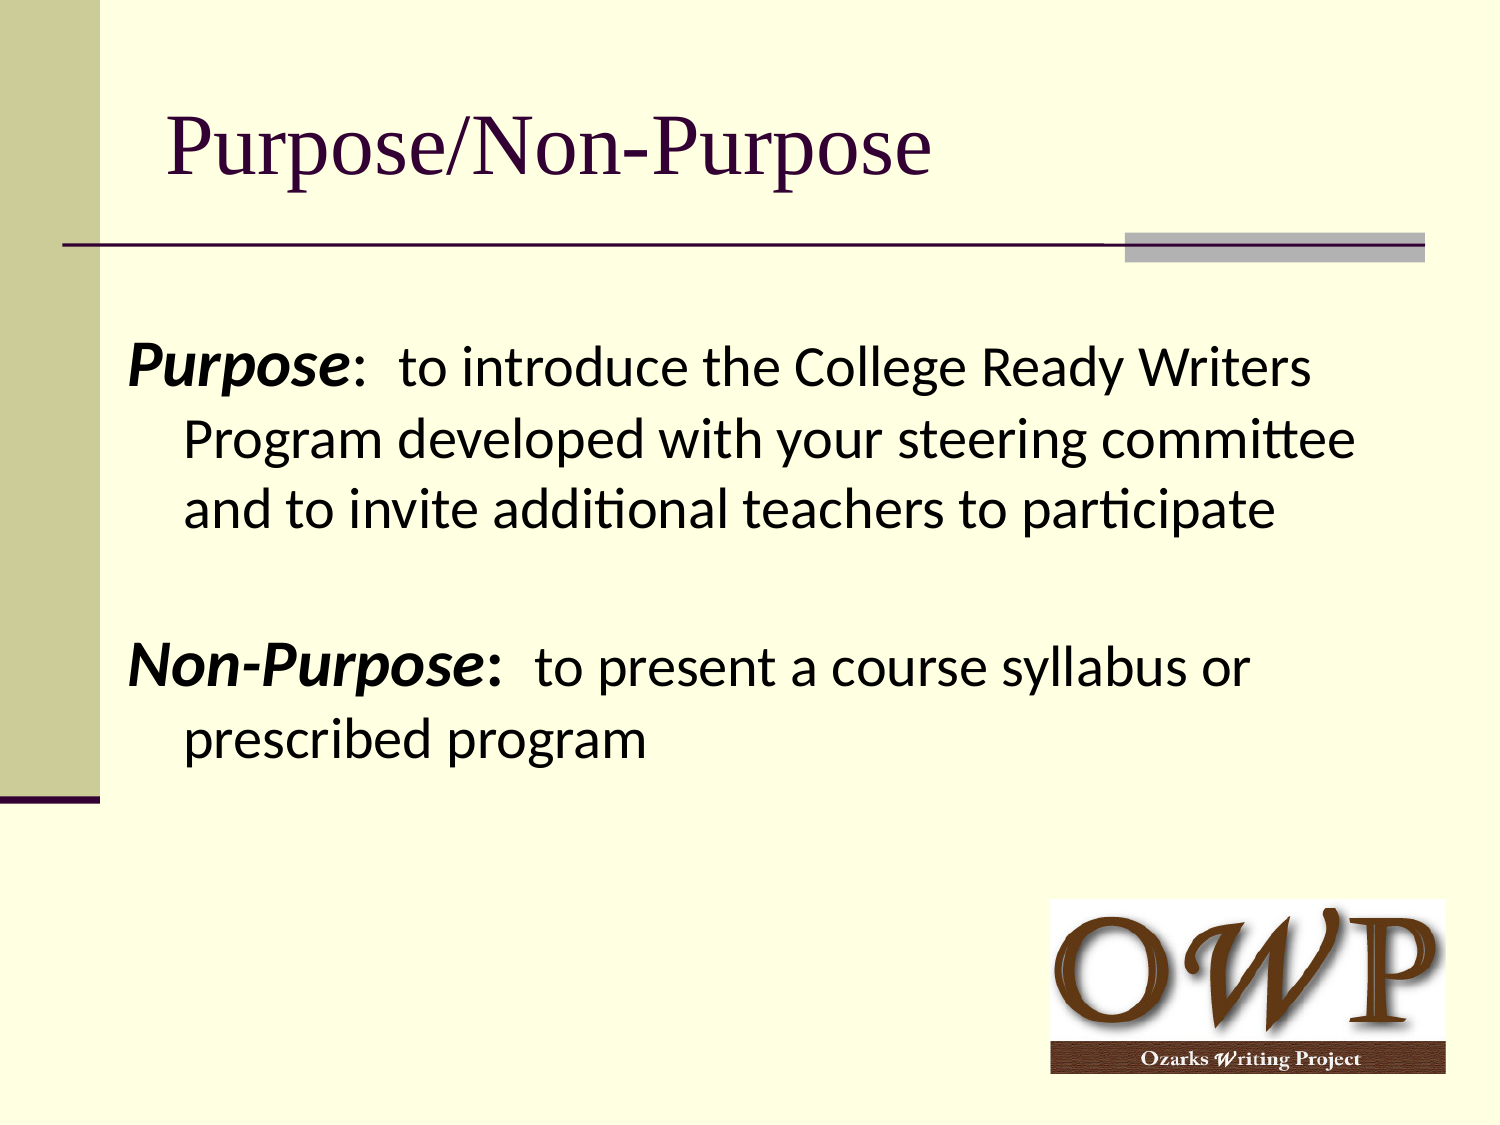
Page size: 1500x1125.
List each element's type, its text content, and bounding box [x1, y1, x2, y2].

title Purpose/Non-Purpose [149, 45, 1426, 234]
text_box Purpose: to introduce the College Ready Writers Program developed with your steering committee and to invite additional teachers to participate Non-Purpose: to present a course syllabus or prescribed program [112, 312, 1463, 778]
picture [1049, 899, 1446, 1074]
